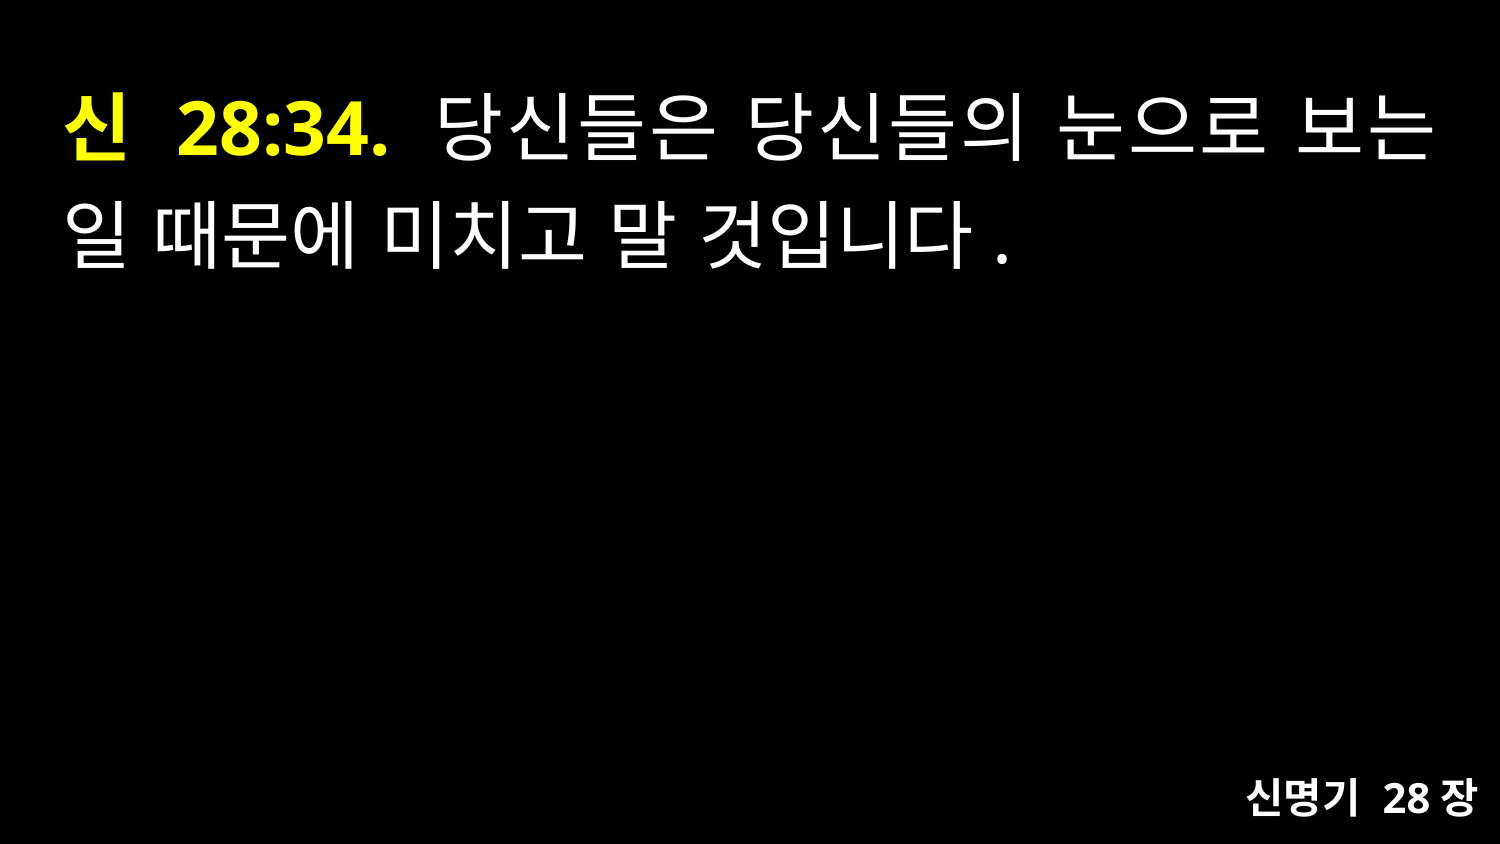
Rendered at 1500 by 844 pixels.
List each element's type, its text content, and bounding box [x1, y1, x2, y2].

title 신 28:34. 당신들은 당신들의 눈으로 보는 일 때문에 미치고 말 것입니다. [0, 0, 1500, 844]
subtitle 신명기 28장 [916, 770, 1500, 844]
